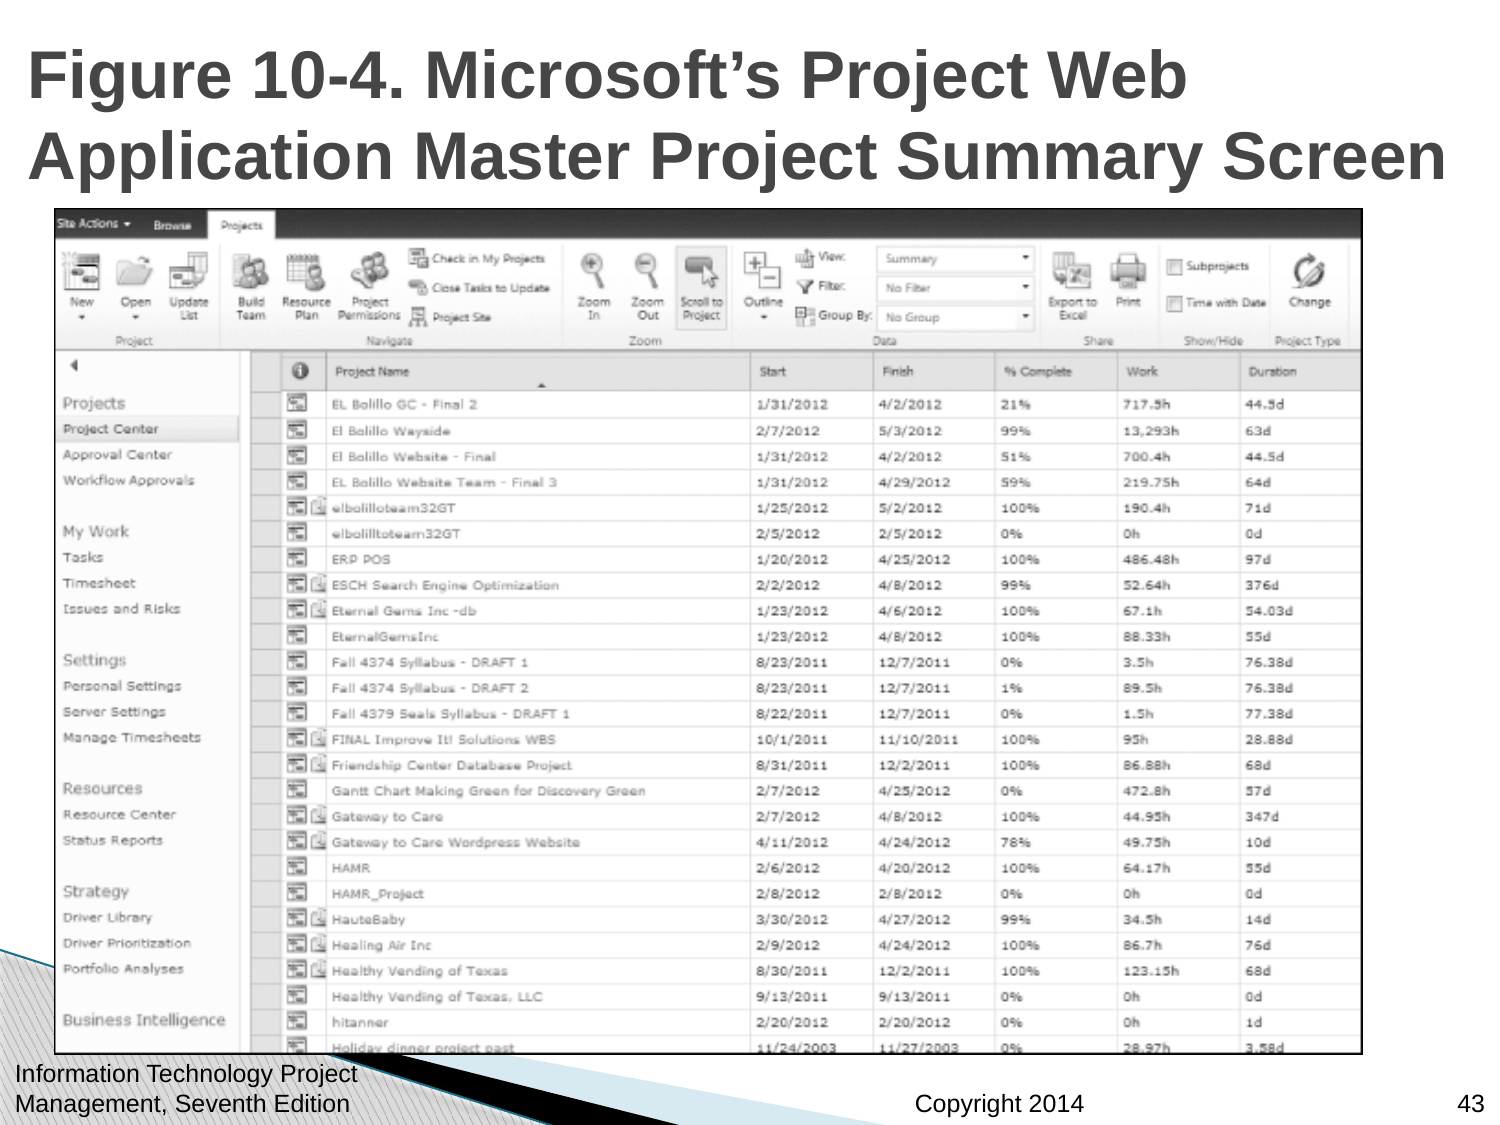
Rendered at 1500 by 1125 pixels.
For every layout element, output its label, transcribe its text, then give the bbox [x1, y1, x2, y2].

title Figure 10-4. Microsoft’s Project Web Application Master Project Summary Screen [12, 12, 1475, 213]
slide_number 43 [1408, 1065, 1500, 1125]
footer Information Technology Project Management, Seventh Edition [0, 1065, 425, 1125]
picture [53, 208, 1363, 1055]
